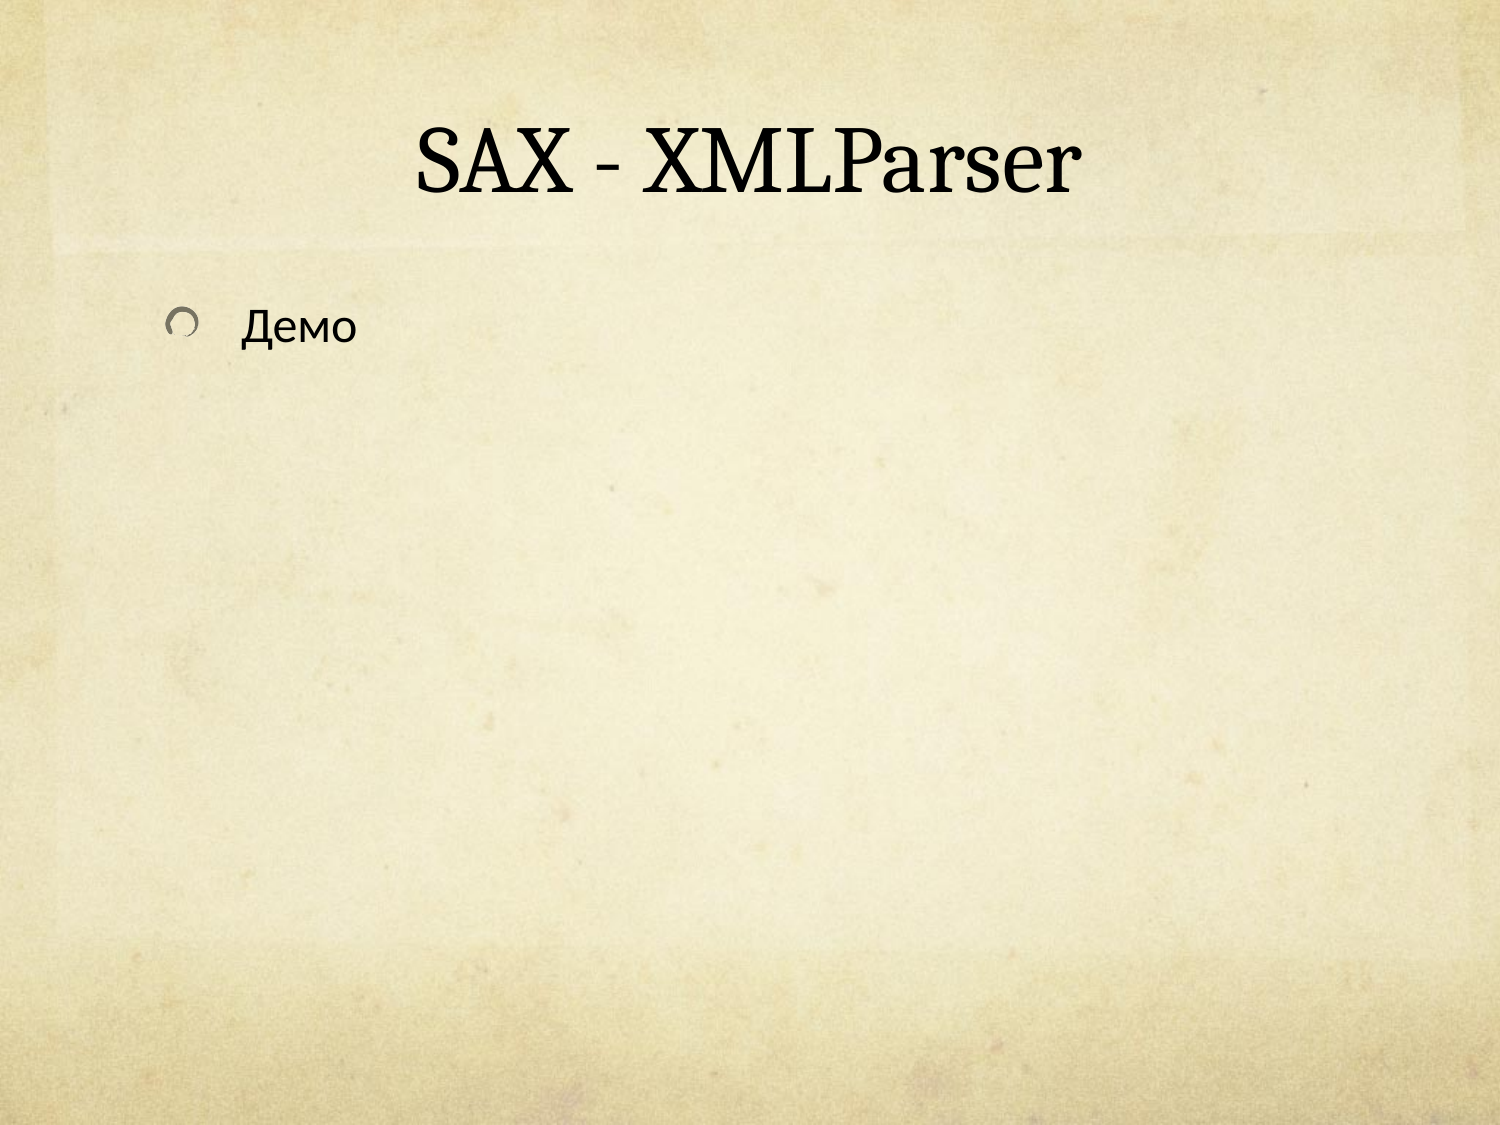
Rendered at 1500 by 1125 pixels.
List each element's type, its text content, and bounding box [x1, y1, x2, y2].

picture [0, 0, 1500, 1125]
title SAX - XMLParser [150, 82, 1350, 225]
list Демо [150, 284, 1350, 950]
